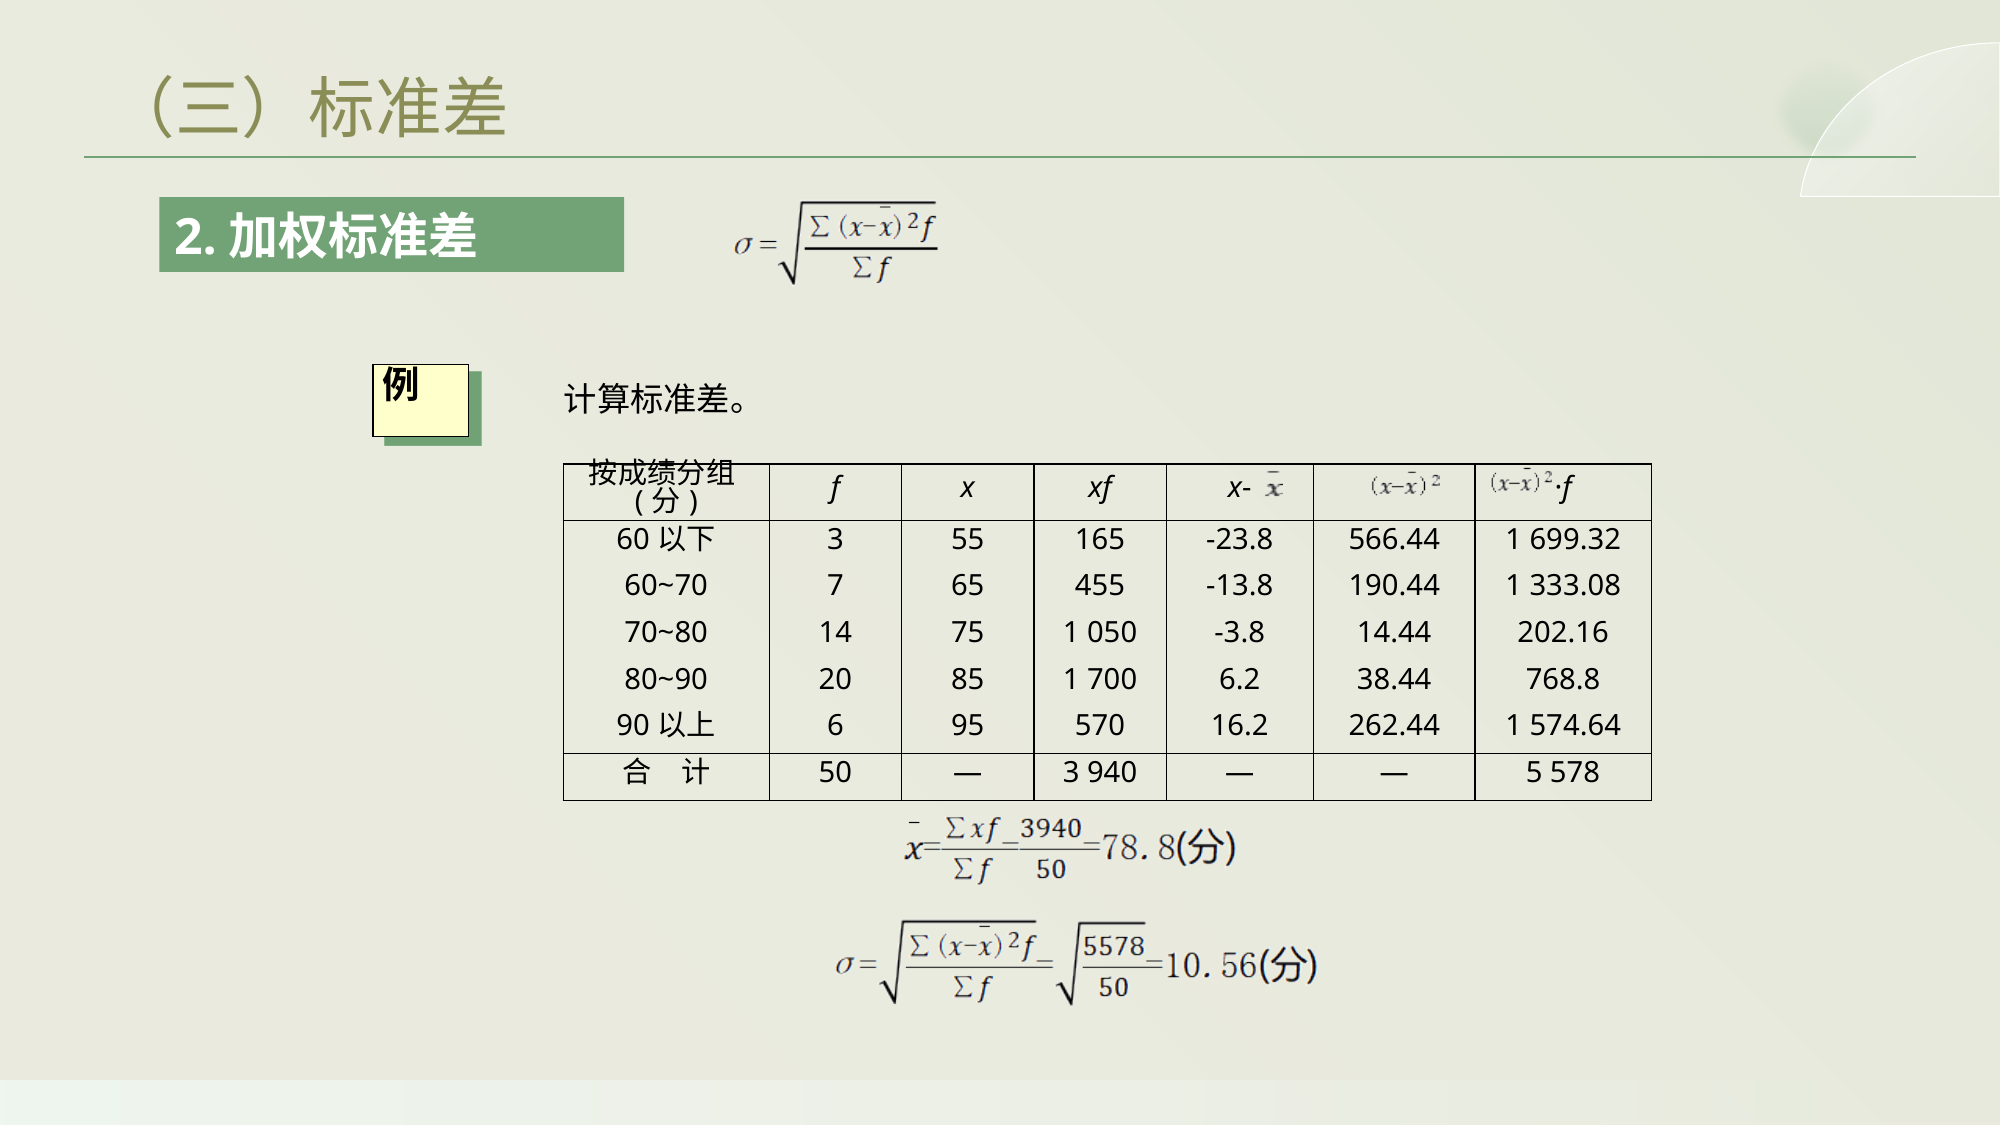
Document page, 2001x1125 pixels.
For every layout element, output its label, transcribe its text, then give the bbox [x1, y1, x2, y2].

table_cell 60~70 [564, 567, 769, 614]
table_cell 3 [770, 521, 901, 567]
text_box 计算标准差。 [549, 377, 1021, 426]
text_box 2.加权标准差 [159, 197, 625, 272]
table_cell 6 [770, 707, 901, 753]
table_cell 16.2 [1167, 707, 1313, 753]
table_cell 262.44 [1314, 707, 1474, 753]
table_cell 20 [770, 660, 901, 707]
table_cell 1 700 [1035, 660, 1166, 707]
picture [712, 183, 979, 299]
table_header x [902, 465, 1033, 520]
table_cell 70~80 [564, 614, 769, 660]
table_cell 1 574.64 [1476, 707, 1651, 753]
table_header 按成绩分组(分) [564, 465, 769, 520]
table_cell 566.44 [1314, 521, 1474, 567]
table_cell 合 计 [564, 754, 769, 800]
table_cell 6.2 [1167, 660, 1313, 707]
table_cell 38.44 [1314, 660, 1474, 707]
table_header x- [1167, 465, 1313, 520]
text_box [367, 353, 498, 437]
picture [1487, 463, 1552, 496]
table_cell 14.44 [1314, 614, 1474, 660]
table_cell 455 [1035, 567, 1166, 614]
table_header [1314, 465, 1474, 520]
table_cell 1 333.08 [1476, 567, 1651, 614]
table_cell — [902, 754, 1033, 800]
table_cell 95 [902, 707, 1033, 753]
picture [823, 811, 1358, 1025]
table_cell 190.44 [1314, 567, 1474, 614]
table_header xf [1035, 465, 1166, 520]
table_cell 50 [770, 754, 901, 800]
table_cell 5 578 [1476, 754, 1651, 800]
table_cell 60以下 [564, 521, 769, 567]
table_cell 7 [770, 567, 901, 614]
text_box （三）标准差 [108, 62, 1892, 134]
table_cell 85 [902, 660, 1033, 707]
table_cell 75 [902, 614, 1033, 660]
table_cell 1 699.32 [1476, 521, 1651, 567]
picture [1265, 466, 1283, 502]
table_cell 55 [902, 521, 1033, 567]
table_cell 14 [770, 614, 901, 660]
table_cell 65 [902, 567, 1033, 614]
table_cell -13.8 [1167, 567, 1313, 614]
table_cell 80~90 [564, 660, 769, 707]
table_cell -23.8 [1167, 521, 1313, 567]
picture [1367, 467, 1440, 499]
table_cell 90以上 [564, 707, 769, 753]
table_cell 202.16 [1476, 614, 1651, 660]
table_cell — [1167, 754, 1313, 800]
table_cell 3 940 [1035, 754, 1166, 800]
table_header f [770, 465, 901, 520]
table_cell 165 [1035, 521, 1166, 567]
table_cell 768.8 [1476, 660, 1651, 707]
table_cell — [1314, 754, 1474, 800]
table_cell -3.8 [1167, 614, 1313, 660]
table_cell 570 [1035, 707, 1166, 753]
table_cell 1 050 [1035, 614, 1166, 660]
table_header ·f [1476, 465, 1651, 520]
